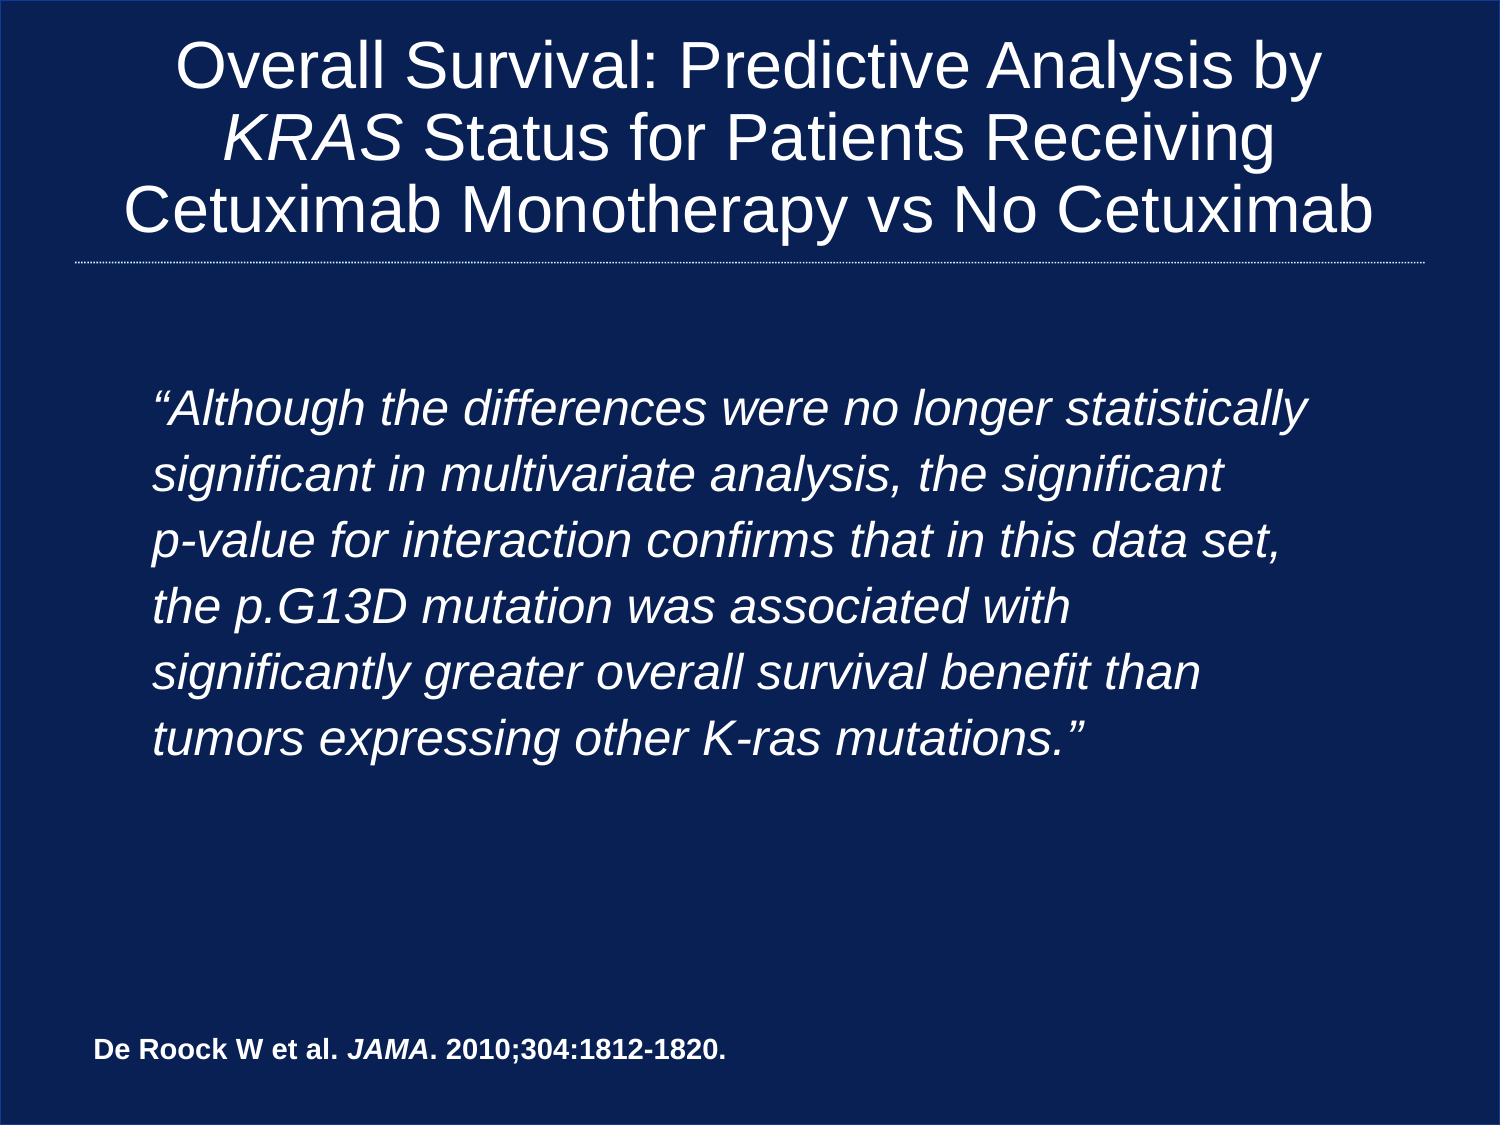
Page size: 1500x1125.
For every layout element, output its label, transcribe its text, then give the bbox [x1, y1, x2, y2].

title Overall Survival: Predictive Analysis by KRAS Status for Patients Receiving Cetuximab Monotherapy vs No Cetuximab [75, 45, 1425, 233]
text_box De Roock W et al. JAMA. 2010;304:1812-1820. [78, 1022, 1419, 1074]
text_box “Although the differences were no longer statistically significant in multivariate analysis, the significant p-value for interaction confirms that in this data set, the p.G13D mutation was associated with significantly greater overall survival benefit than tumors expressing other K-ras mutations.” [137, 362, 1338, 773]
